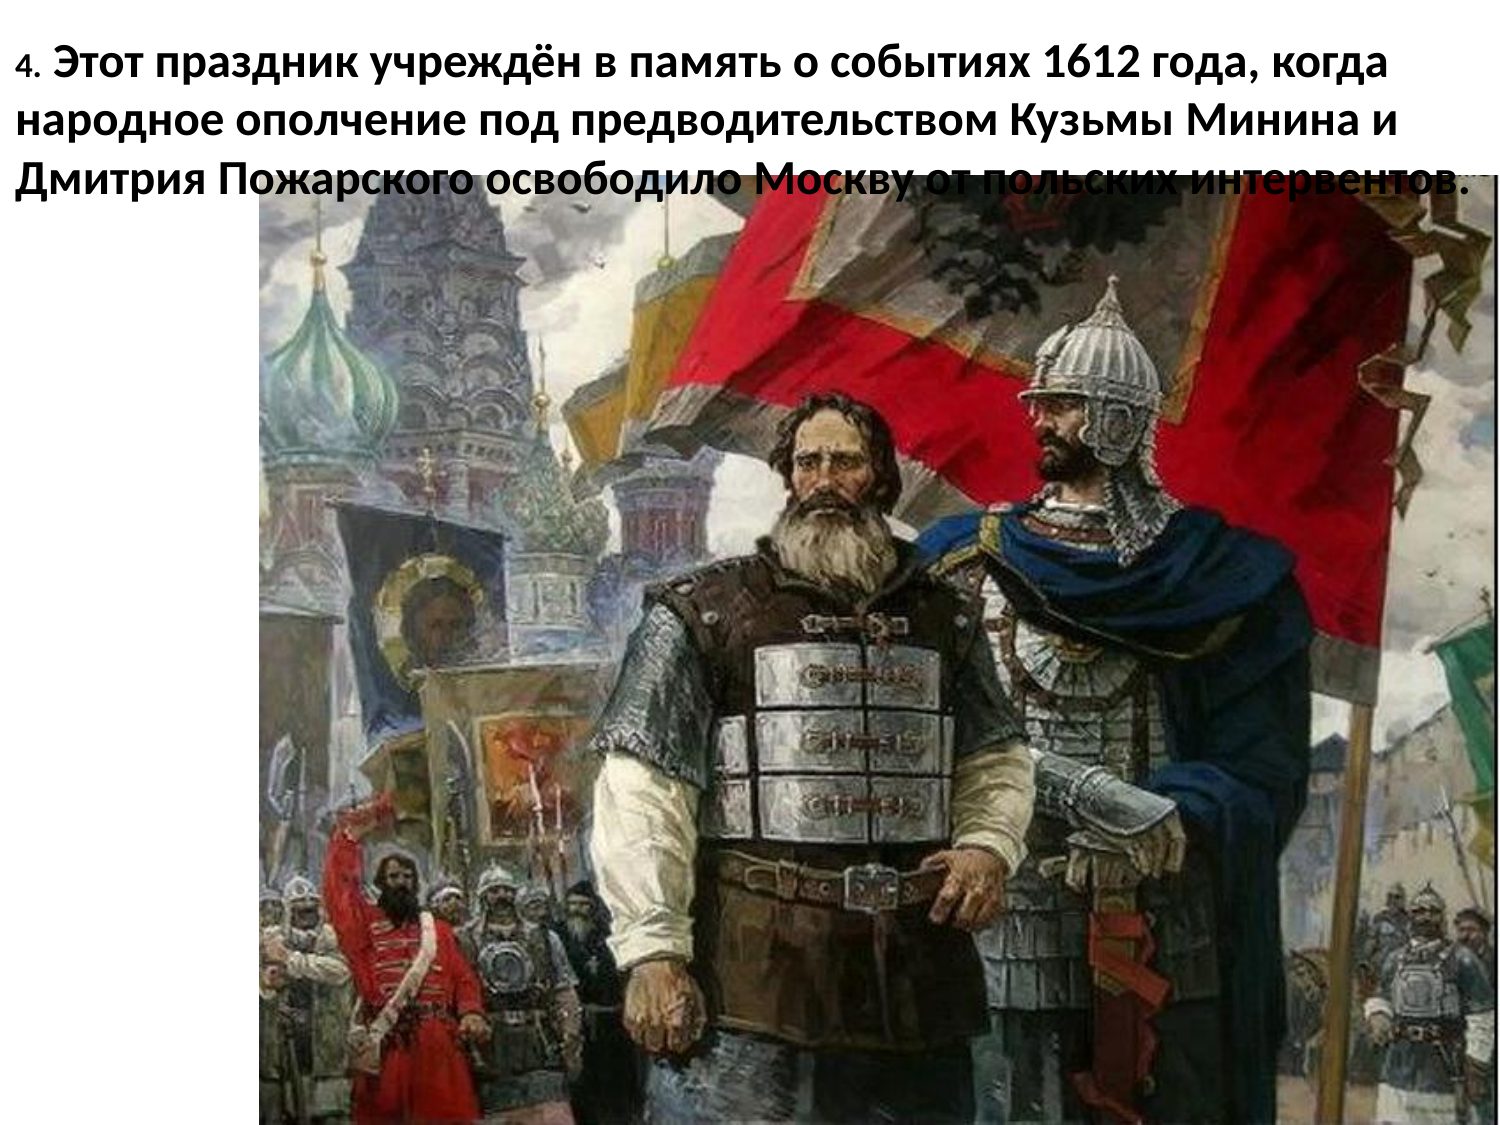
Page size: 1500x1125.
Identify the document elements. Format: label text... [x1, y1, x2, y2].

title 4. Этот праздник учреждён в память о событиях 1612 года, когда народное ополчение под предводительством Кузьмы Минина и Дмитрия Пожарского освободило Москву от польских интервентов. [0, 0, 1500, 233]
picture [258, 175, 1500, 1125]
